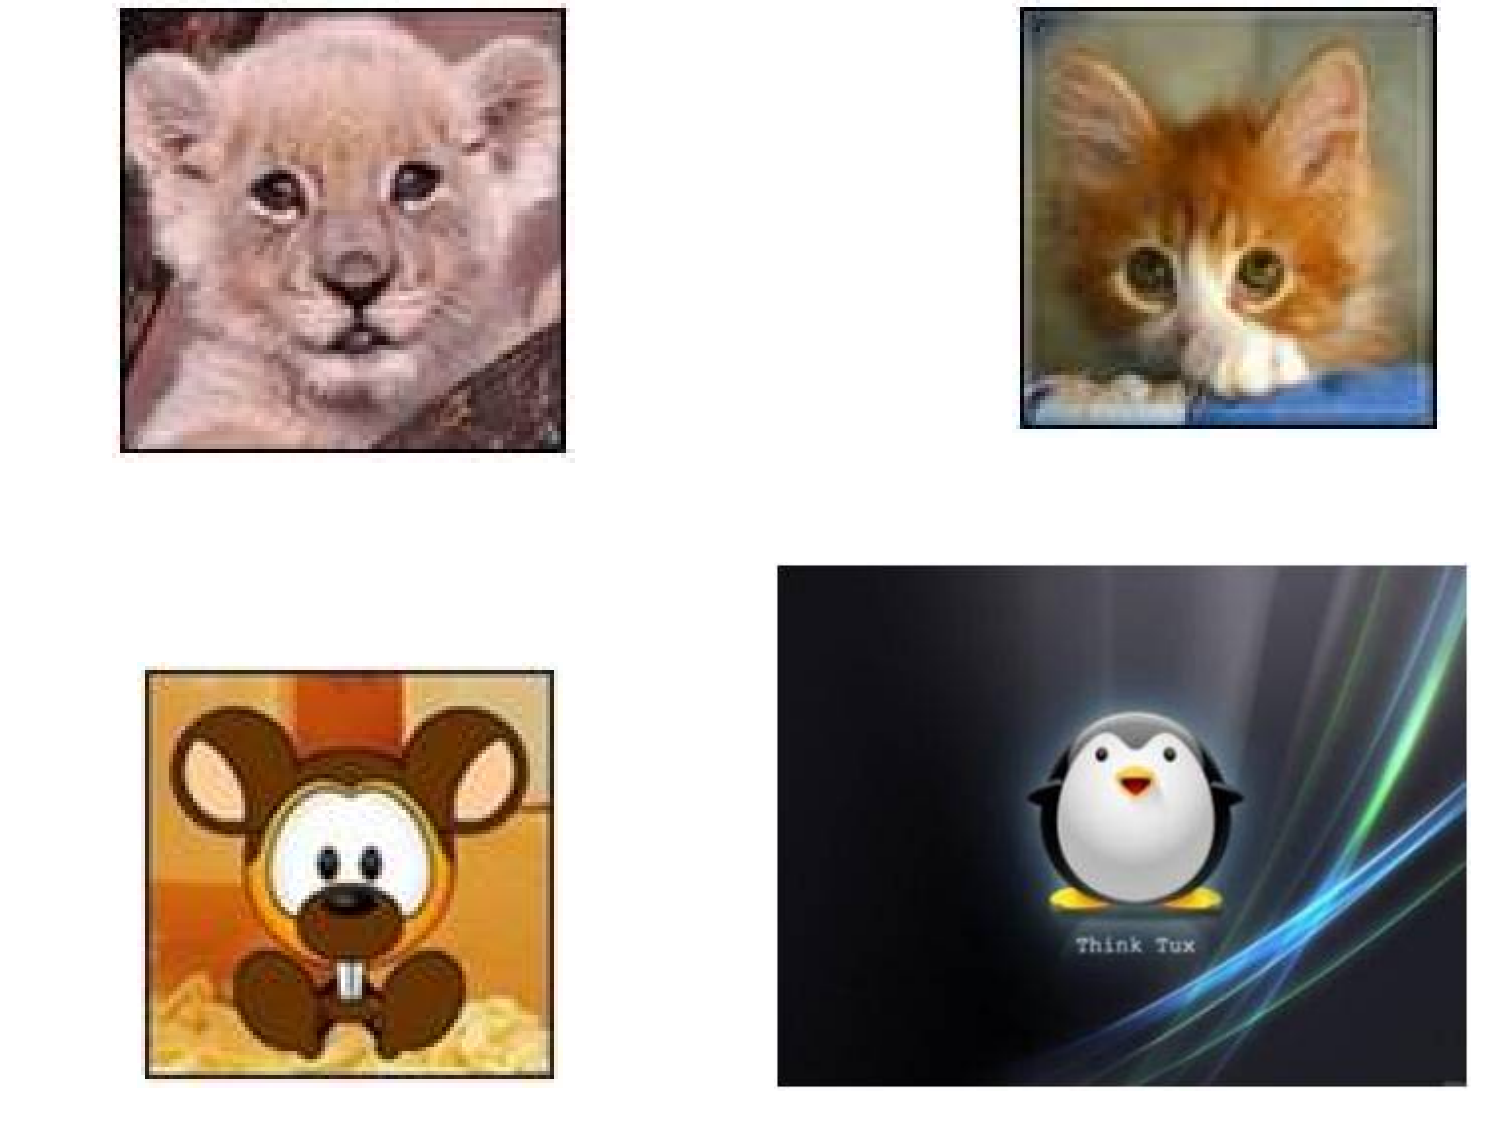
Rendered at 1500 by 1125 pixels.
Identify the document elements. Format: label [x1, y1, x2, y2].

picture [112, 0, 576, 463]
picture [1012, 0, 1446, 438]
picture [774, 562, 1471, 1091]
picture [137, 662, 563, 1088]
